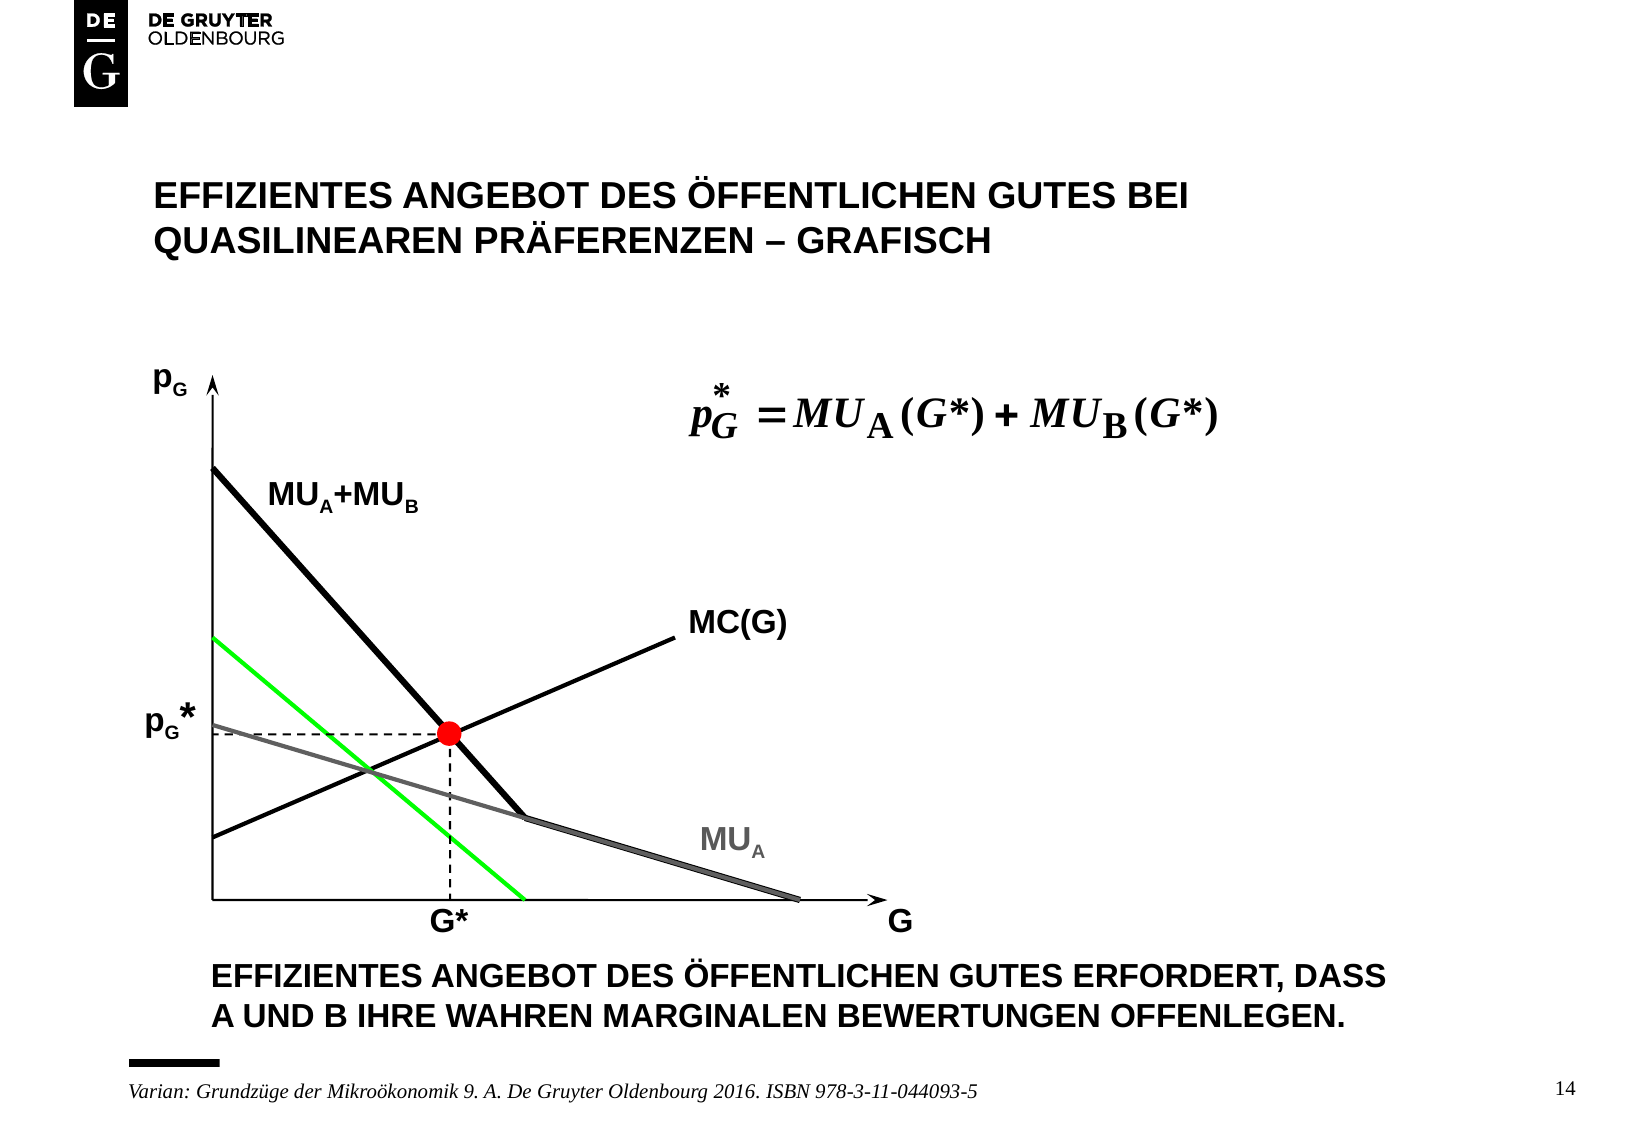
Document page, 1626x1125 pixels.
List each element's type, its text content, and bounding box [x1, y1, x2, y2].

title Effizientes angebot des öffentlichen gutes bei quasilinearen präferenzen – grafisch [153, 171, 1580, 253]
text_box [437, 721, 462, 746]
text_box G [872, 891, 929, 947]
text_box MUA [685, 809, 781, 870]
text_box EFFIZIENTES ANGEBOT DES ÖFFENTLICHEN GUTES ERFORDERT, DASS A UND B IHRE WAHREN MARGINALEN BEWERTUNGEN OFFENLEGEN. [196, 947, 1413, 1042]
text_box [206, 375, 219, 396]
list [683, 374, 1222, 441]
text_box G* [414, 891, 484, 947]
text_box MUA+MUB [252, 464, 434, 525]
text_box pG* [129, 682, 211, 751]
slide_number 14 [1554, 1074, 1614, 1104]
text_box pG [137, 347, 203, 408]
text_box MC(G) [673, 593, 803, 648]
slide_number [128, 1077, 1539, 1108]
